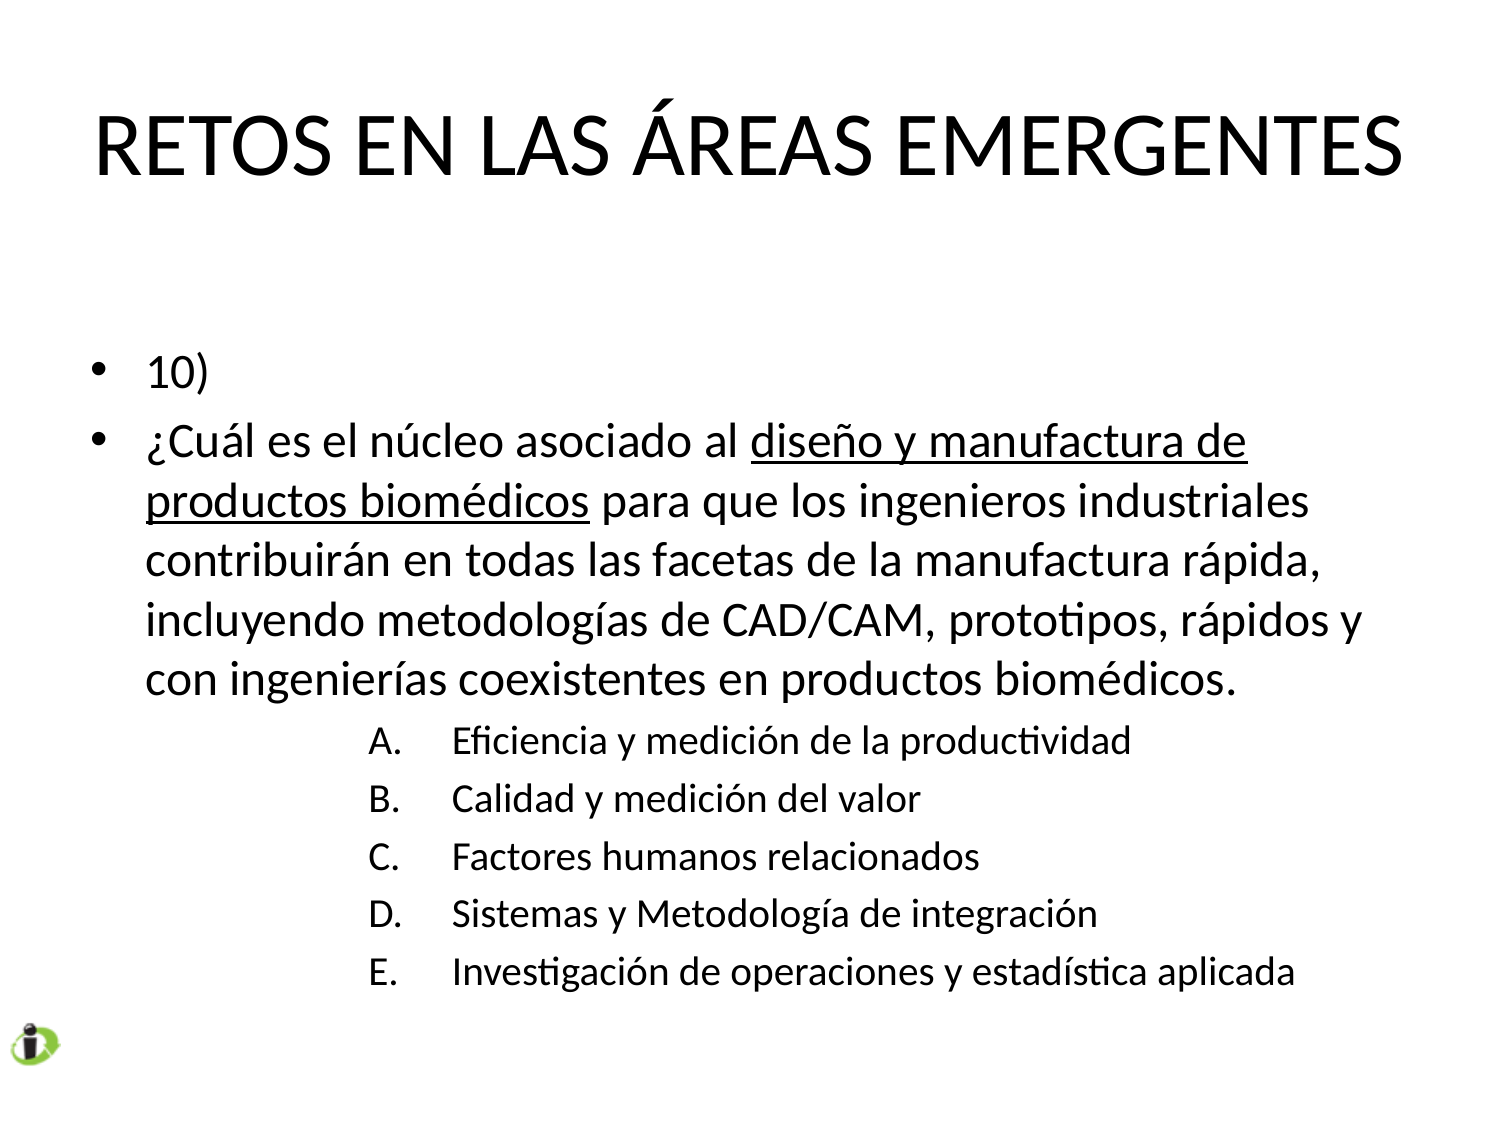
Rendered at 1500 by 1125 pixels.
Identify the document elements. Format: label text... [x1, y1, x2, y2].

title RETOS EN LAS ÁREAS EMERGENTES [75, 45, 1425, 233]
picture [10, 1020, 61, 1072]
list 10) ¿Cuál es el núcleo asociado al diseño y manufactura de productos biomédicos para que los ingenieros industriales contribuirán en todas las facetas de la manufactura rápida, incluyendo metodologías de CAD/CAM, prototipos, rápidos y con ingenierías coexistentes en productos biomédicos. Eficiencia y medición de la productividad Calidad y medición del valor Factores humanos relacionados Sistemas y Metodología de integración Investigación de operaciones y estadística aplicada [75, 262, 1425, 1005]
